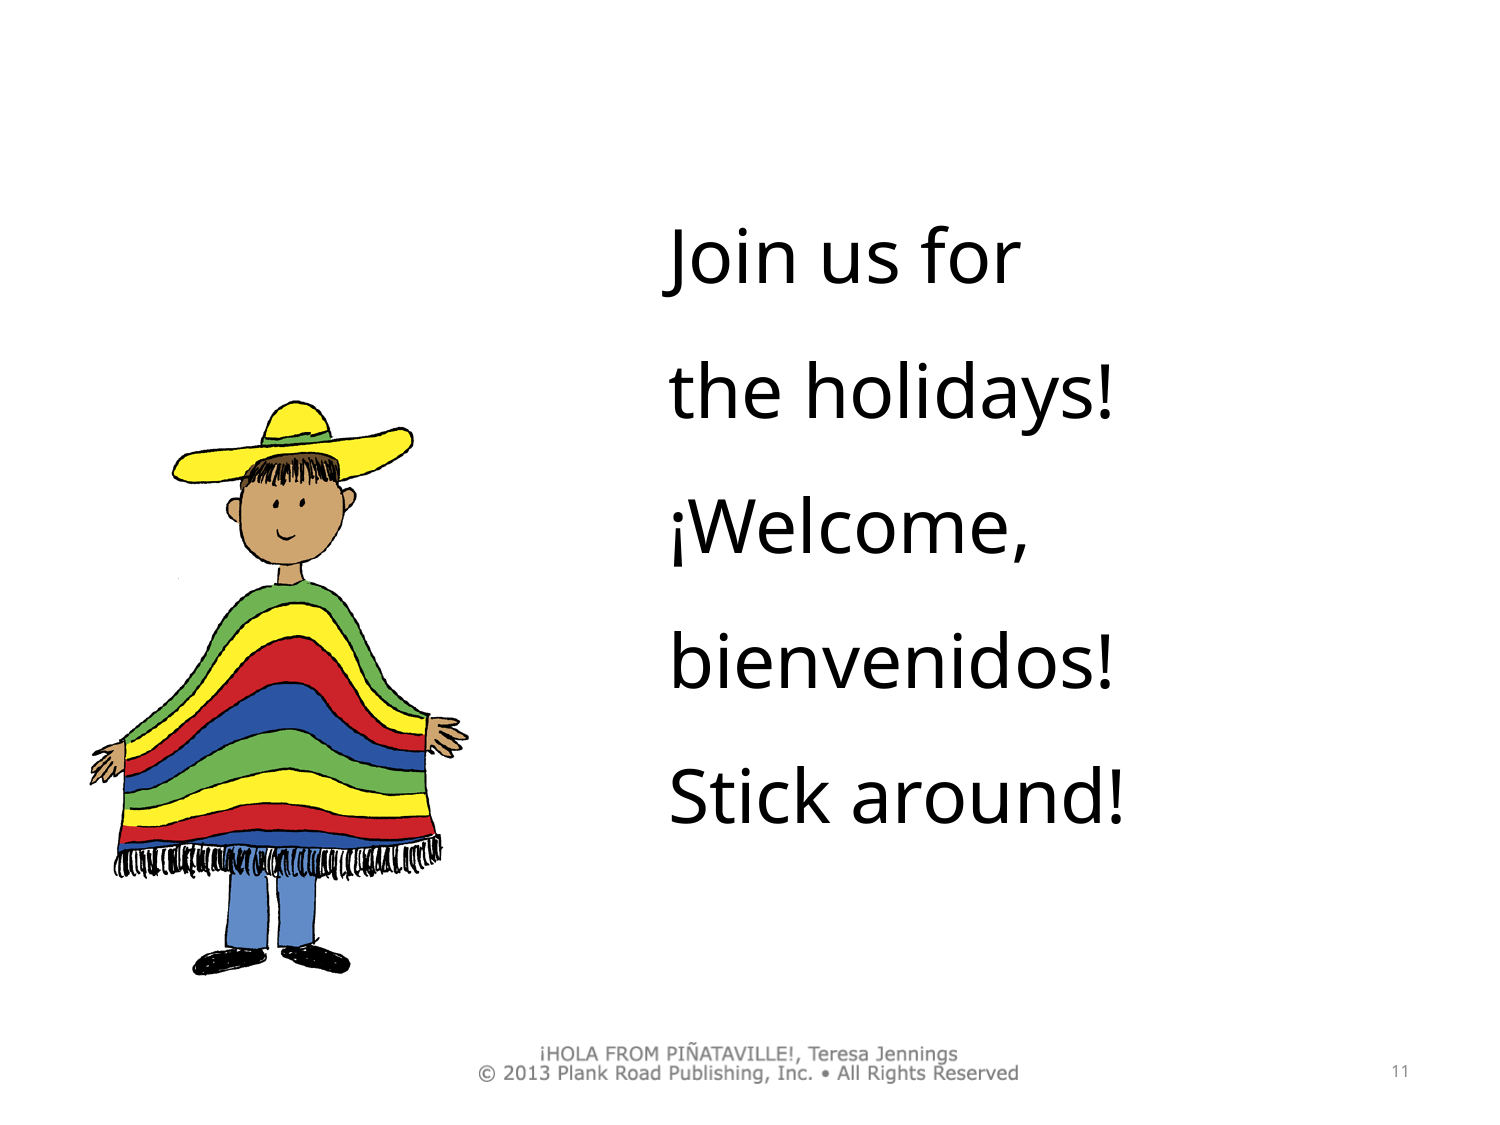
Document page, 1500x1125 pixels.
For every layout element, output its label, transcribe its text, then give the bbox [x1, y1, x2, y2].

picture [479, 1042, 1018, 1084]
slide_number 11 [1074, 1042, 1425, 1103]
list Join us for the holidays!¡Welcome, bienvenidos! Stick around! [653, 155, 1425, 1014]
picture [75, 377, 496, 997]
